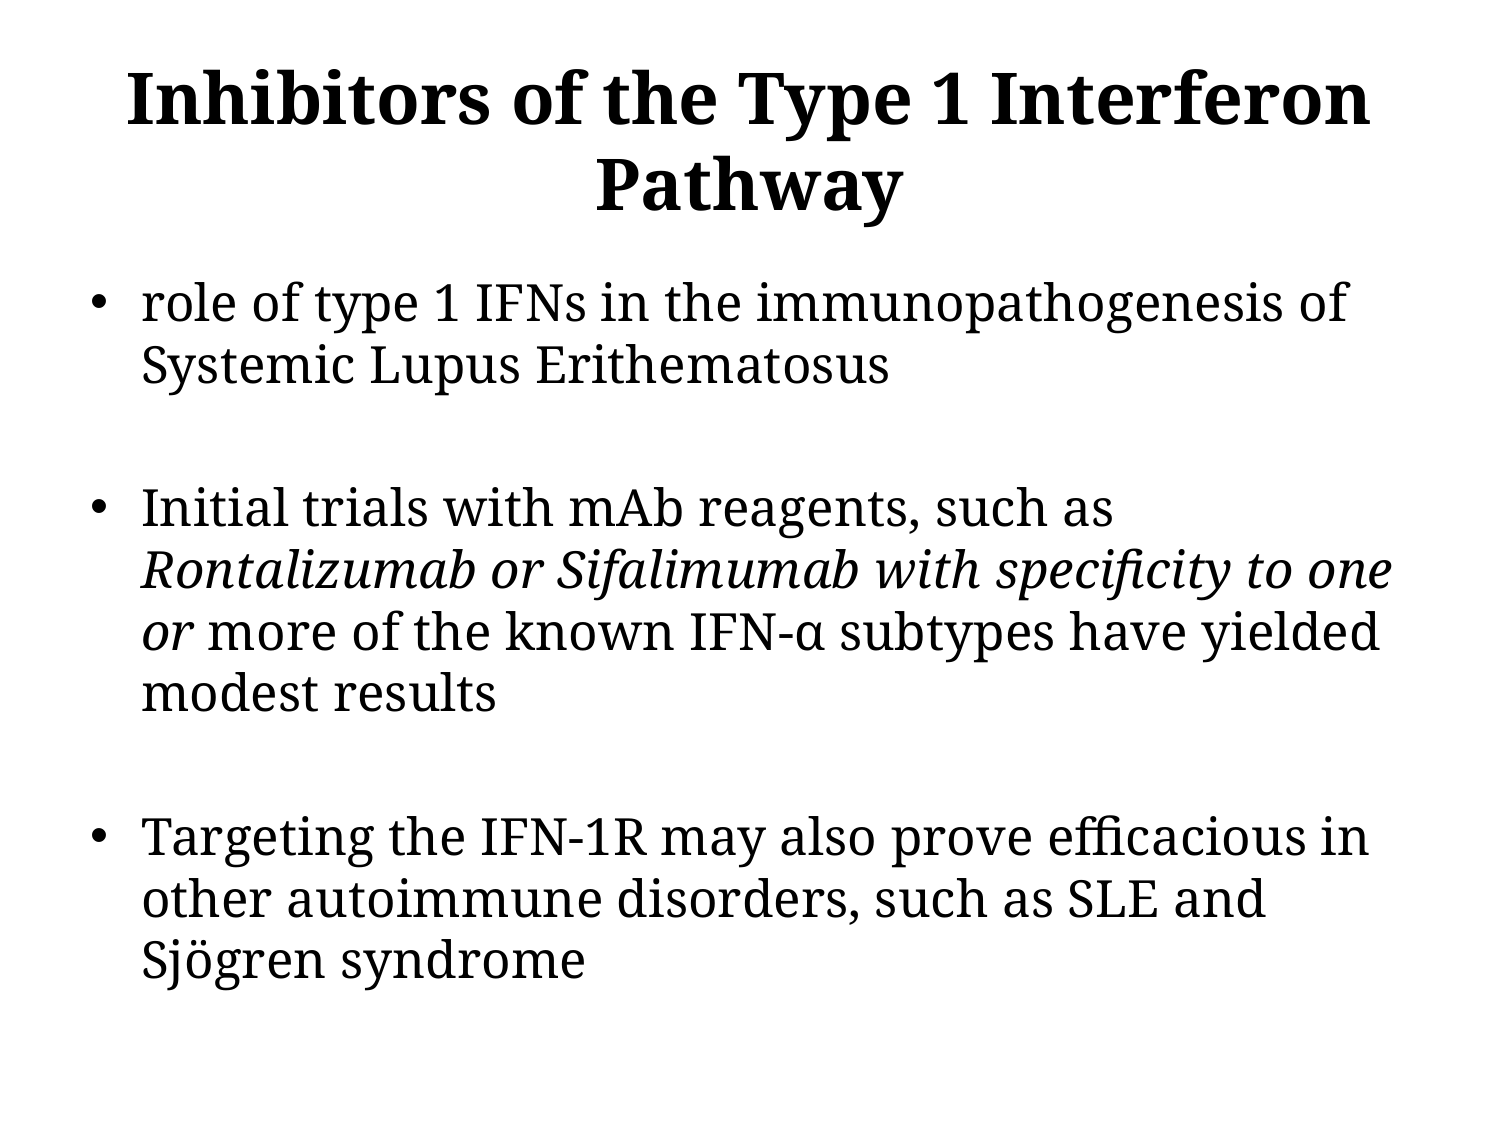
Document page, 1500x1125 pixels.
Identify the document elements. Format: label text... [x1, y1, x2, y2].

title Inhibitors of the Type 1 Interferon Pathway [75, 45, 1425, 233]
list role of type 1 IFNs in the immunopathogenesis of Systemic Lupus Erithematosus Initial trials with mAb reagents, such as Rontalizumab or Sifalimumab with specificity to one or more of the known IFN-α subtypes have yielded modest results Targeting the IFN-1R may also prove efficacious in other autoimmune disorders, such as SLE and Sjögren syndrome [75, 262, 1425, 1005]
